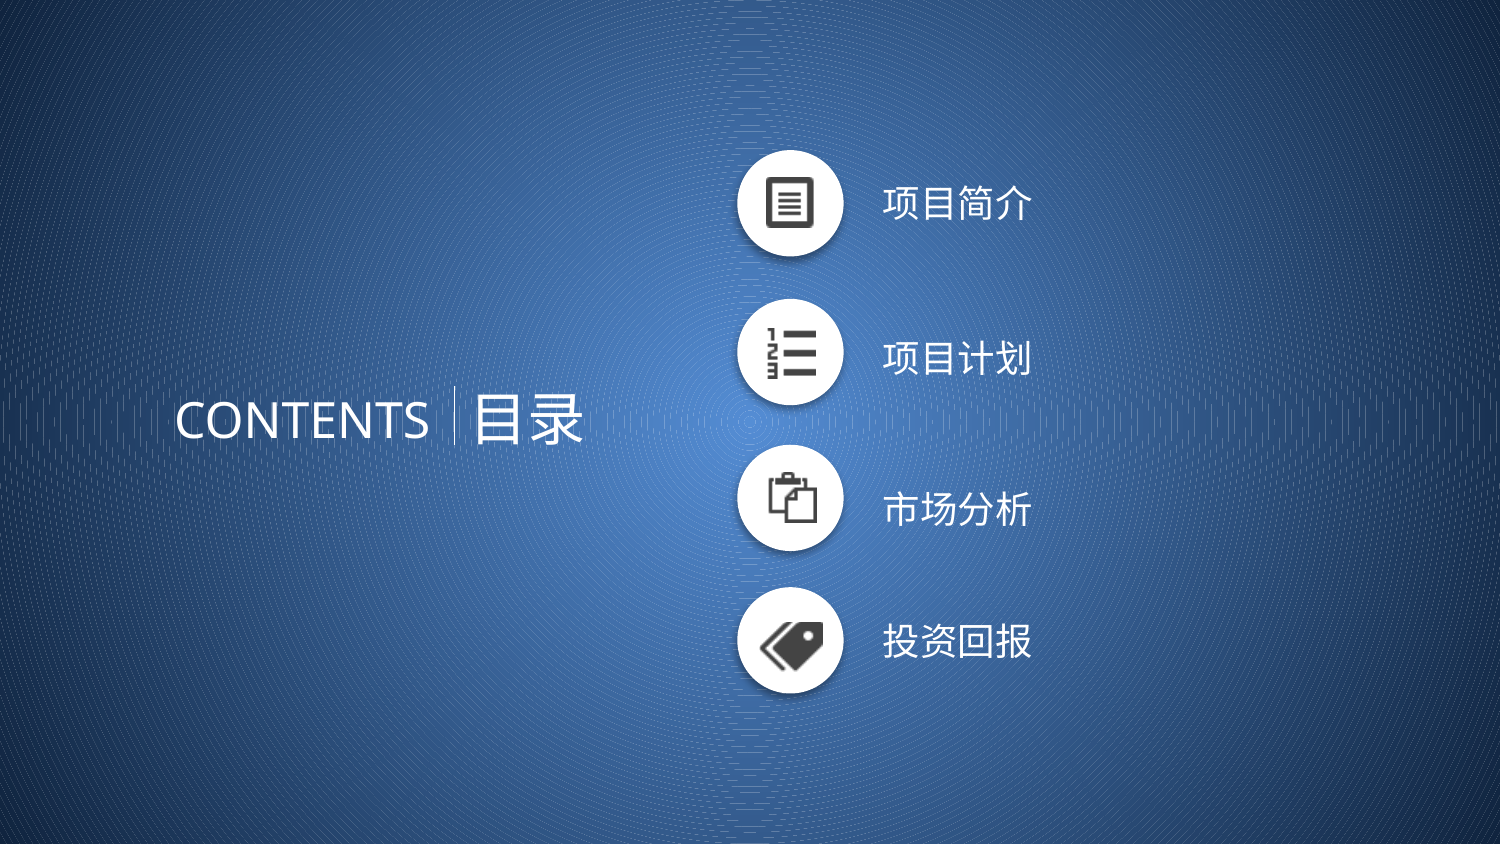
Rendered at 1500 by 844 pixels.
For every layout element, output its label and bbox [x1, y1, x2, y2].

text_box [737, 298, 1070, 406]
text_box [737, 444, 1070, 552]
text_box [737, 586, 1070, 694]
text_box [737, 149, 1164, 257]
text_box [159, 374, 609, 461]
